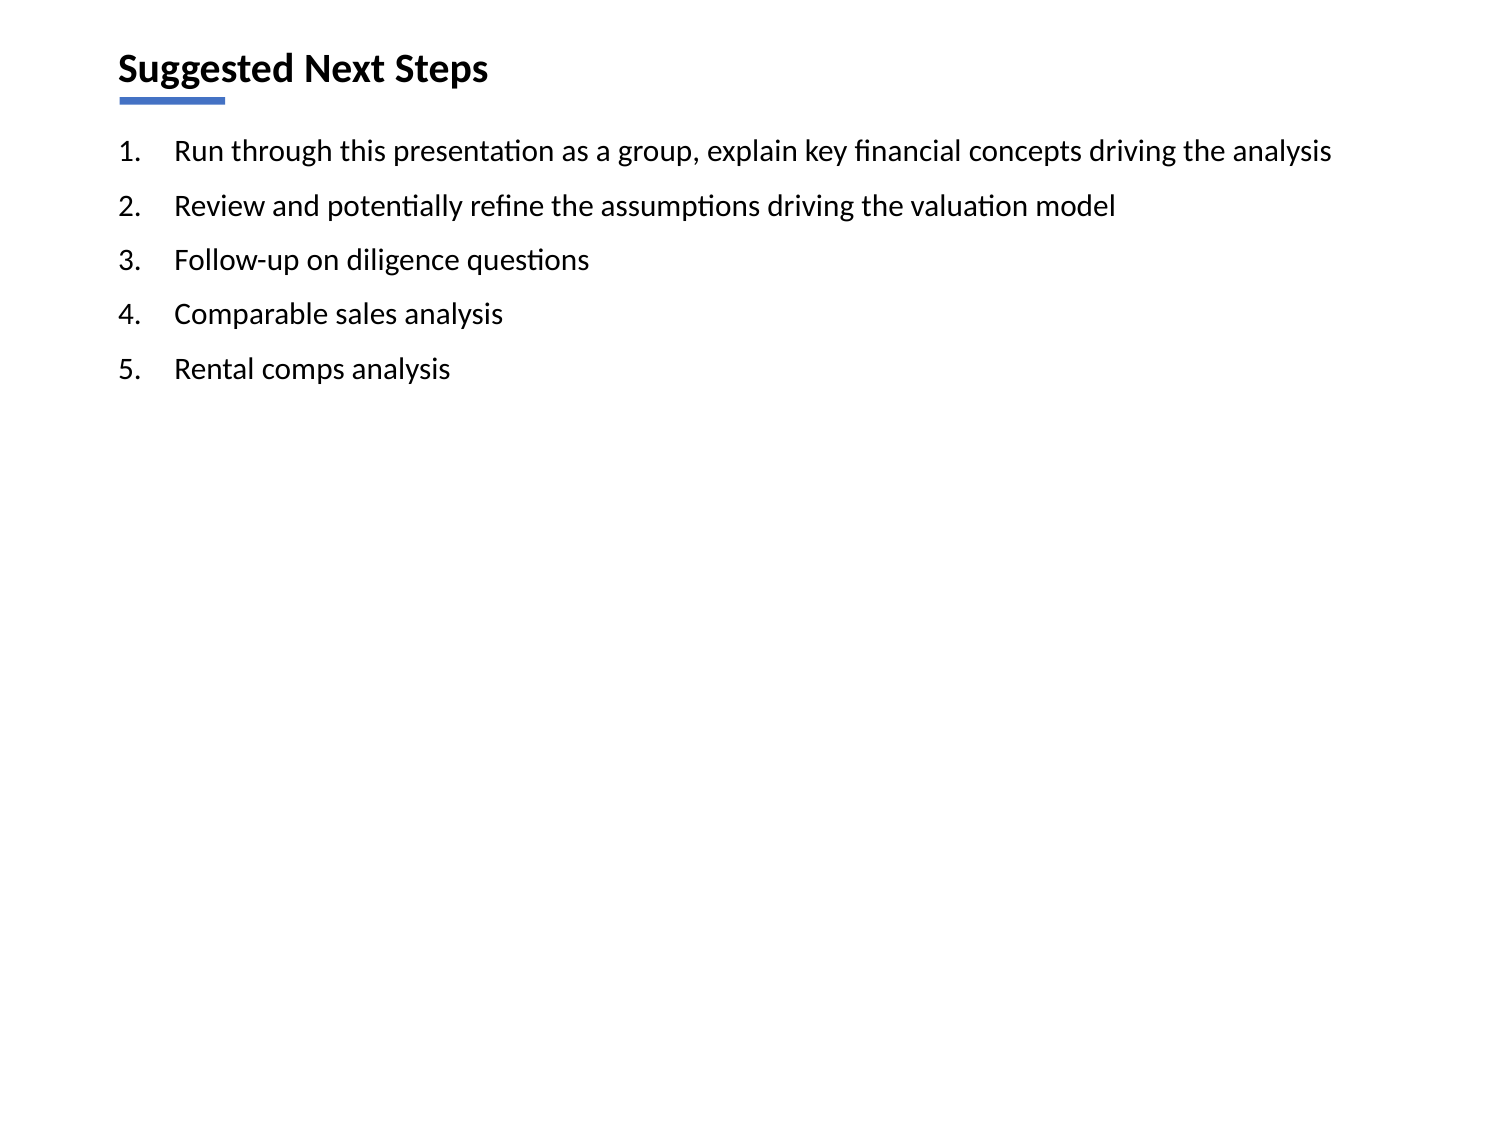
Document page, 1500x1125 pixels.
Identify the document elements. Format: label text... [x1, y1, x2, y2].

list Run through this presentation as a group, explain key financial concepts driving the analysis Review and potentially refine the assumptions driving the valuation model Follow-up on diligence questions Comparable sales analysis Rental comps analysis [103, 127, 1397, 1014]
text_box [118, 96, 226, 106]
title Suggested Next Steps [103, 37, 1397, 101]
